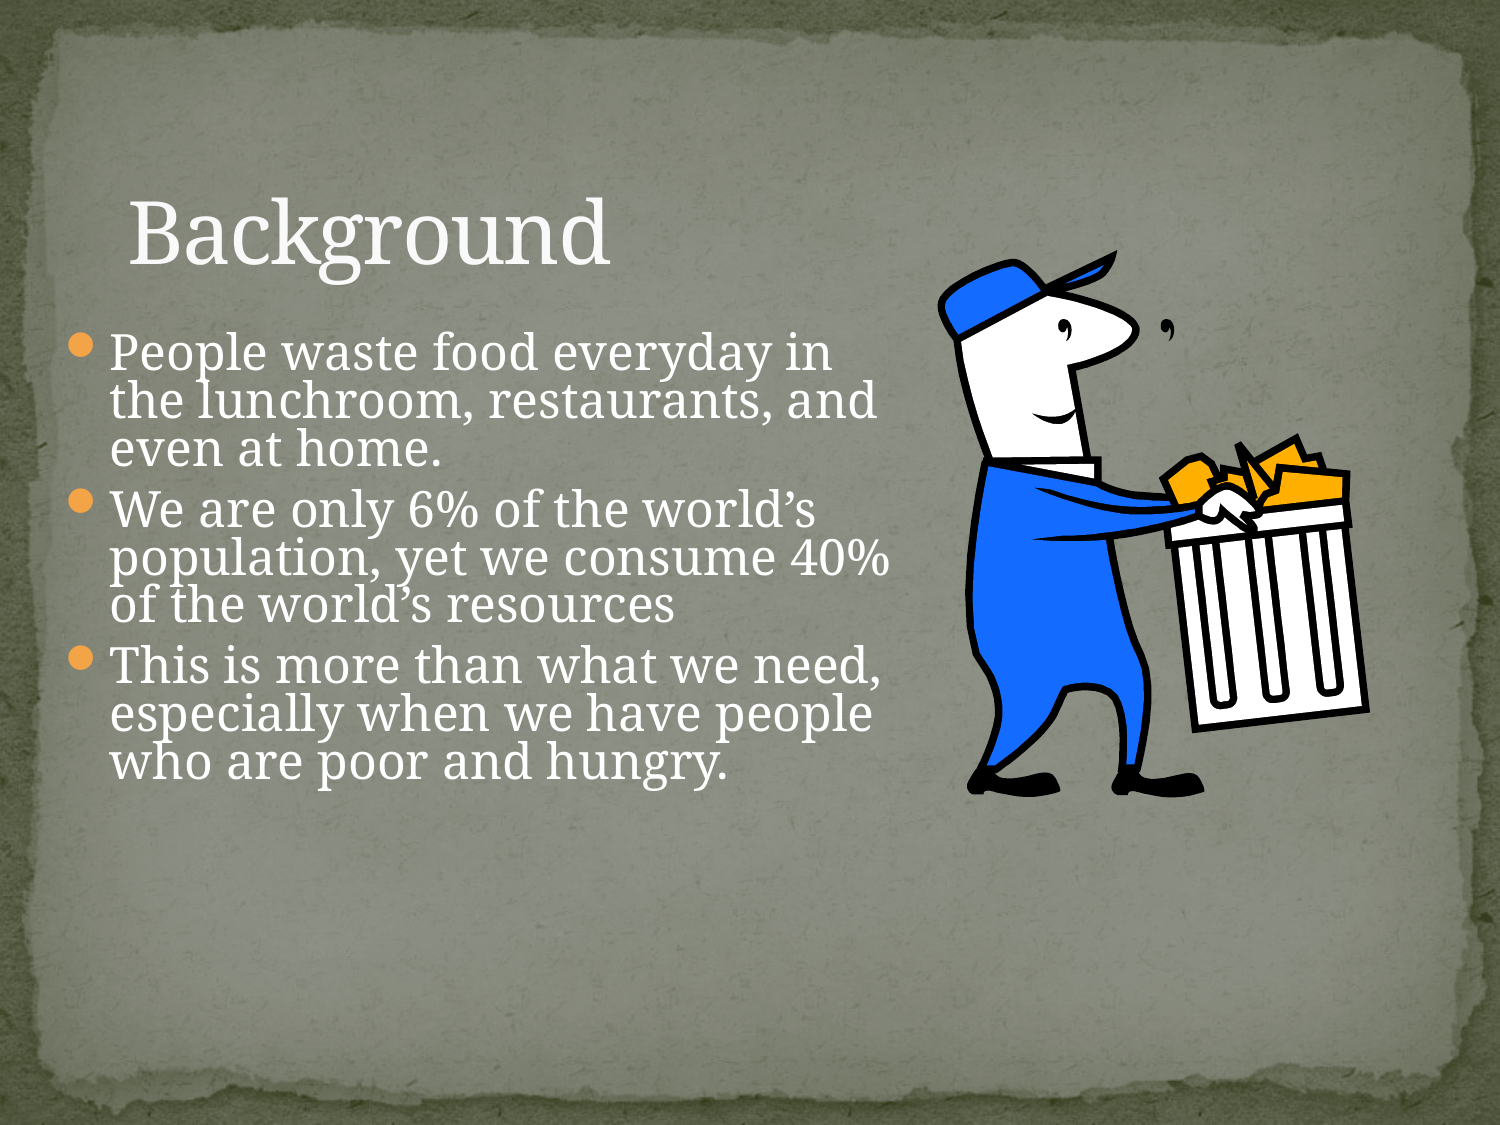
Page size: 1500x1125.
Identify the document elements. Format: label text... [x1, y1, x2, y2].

title Background [112, 49, 1388, 290]
list People waste food everyday in the lunchroom, restaurants, and even at home. We are only 6% of the world’s population, yet we consume 40% of the world’s resources This is more than what we need, especially when we have people who are poor and hungry. [50, 324, 913, 1000]
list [939, 251, 1370, 798]
